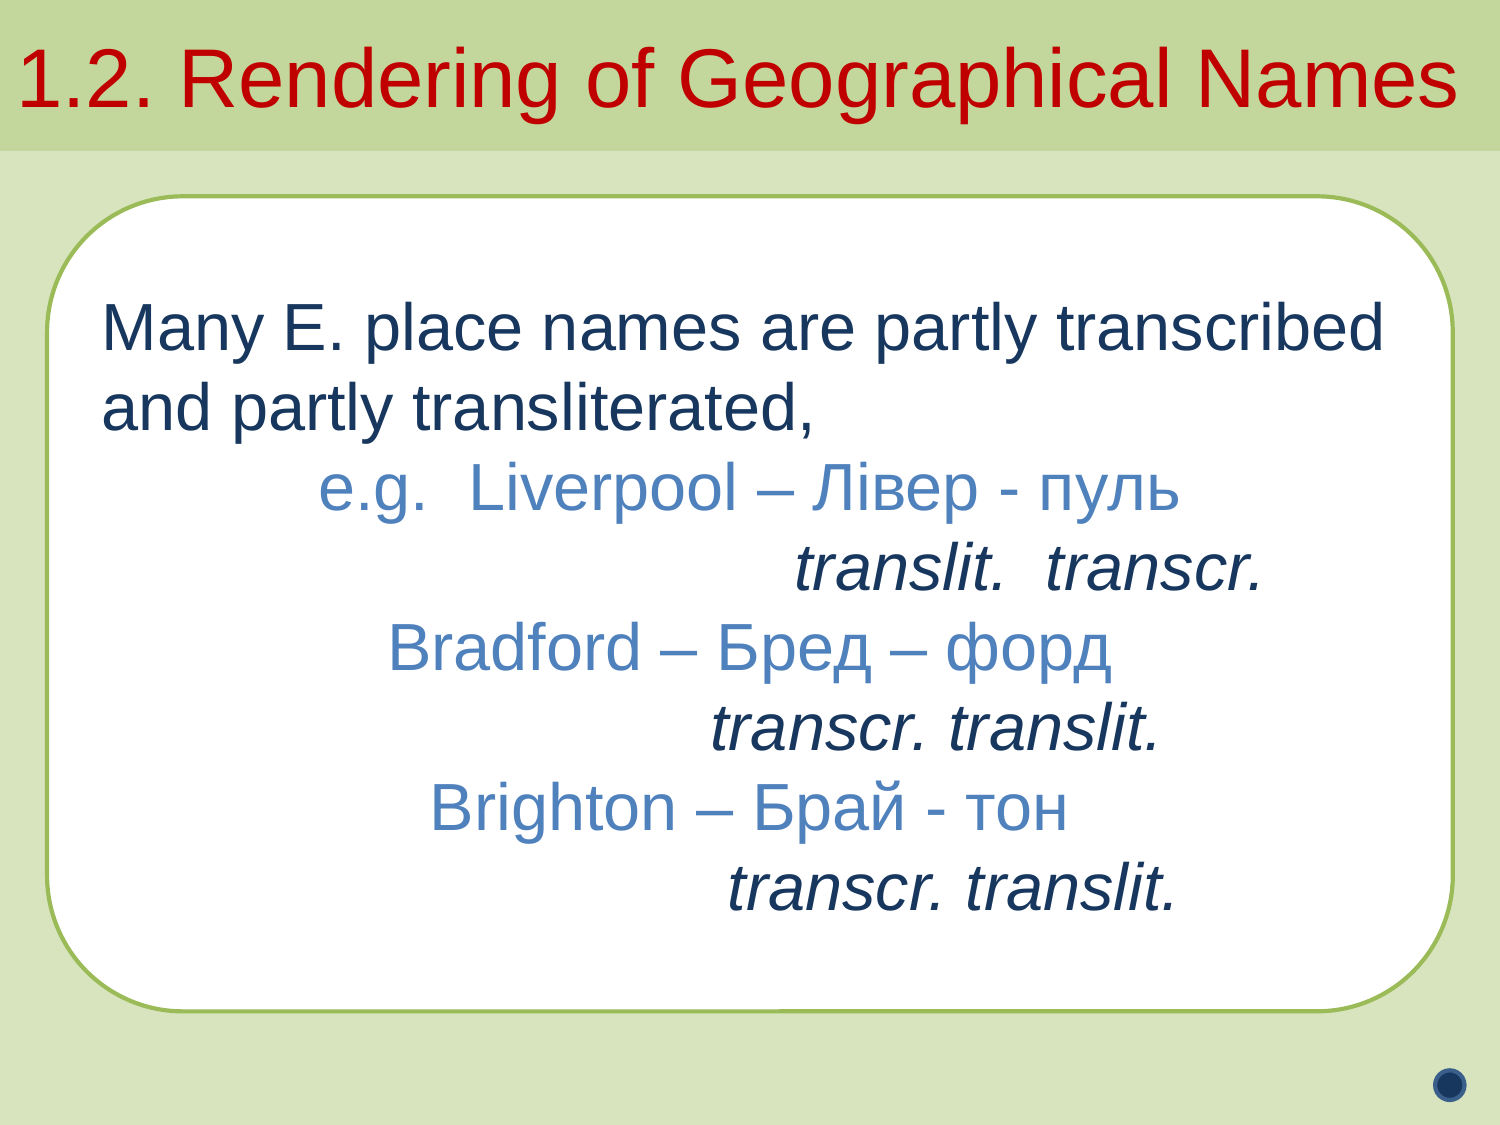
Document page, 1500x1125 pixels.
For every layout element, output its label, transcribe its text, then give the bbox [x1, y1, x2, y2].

text_box Many E. place names are partly transcribed and partly transliterated, e.g. Liverpool – Лівер - пуль translit. transcr. Bradford – Бред – форд transcr. translit. Brighton – Брай - тон transcr. translit. [44, 194, 1455, 1014]
text_box [1433, 1068, 1467, 1103]
text_box 1.2. Rendering of Geographical Names [0, 0, 1500, 151]
